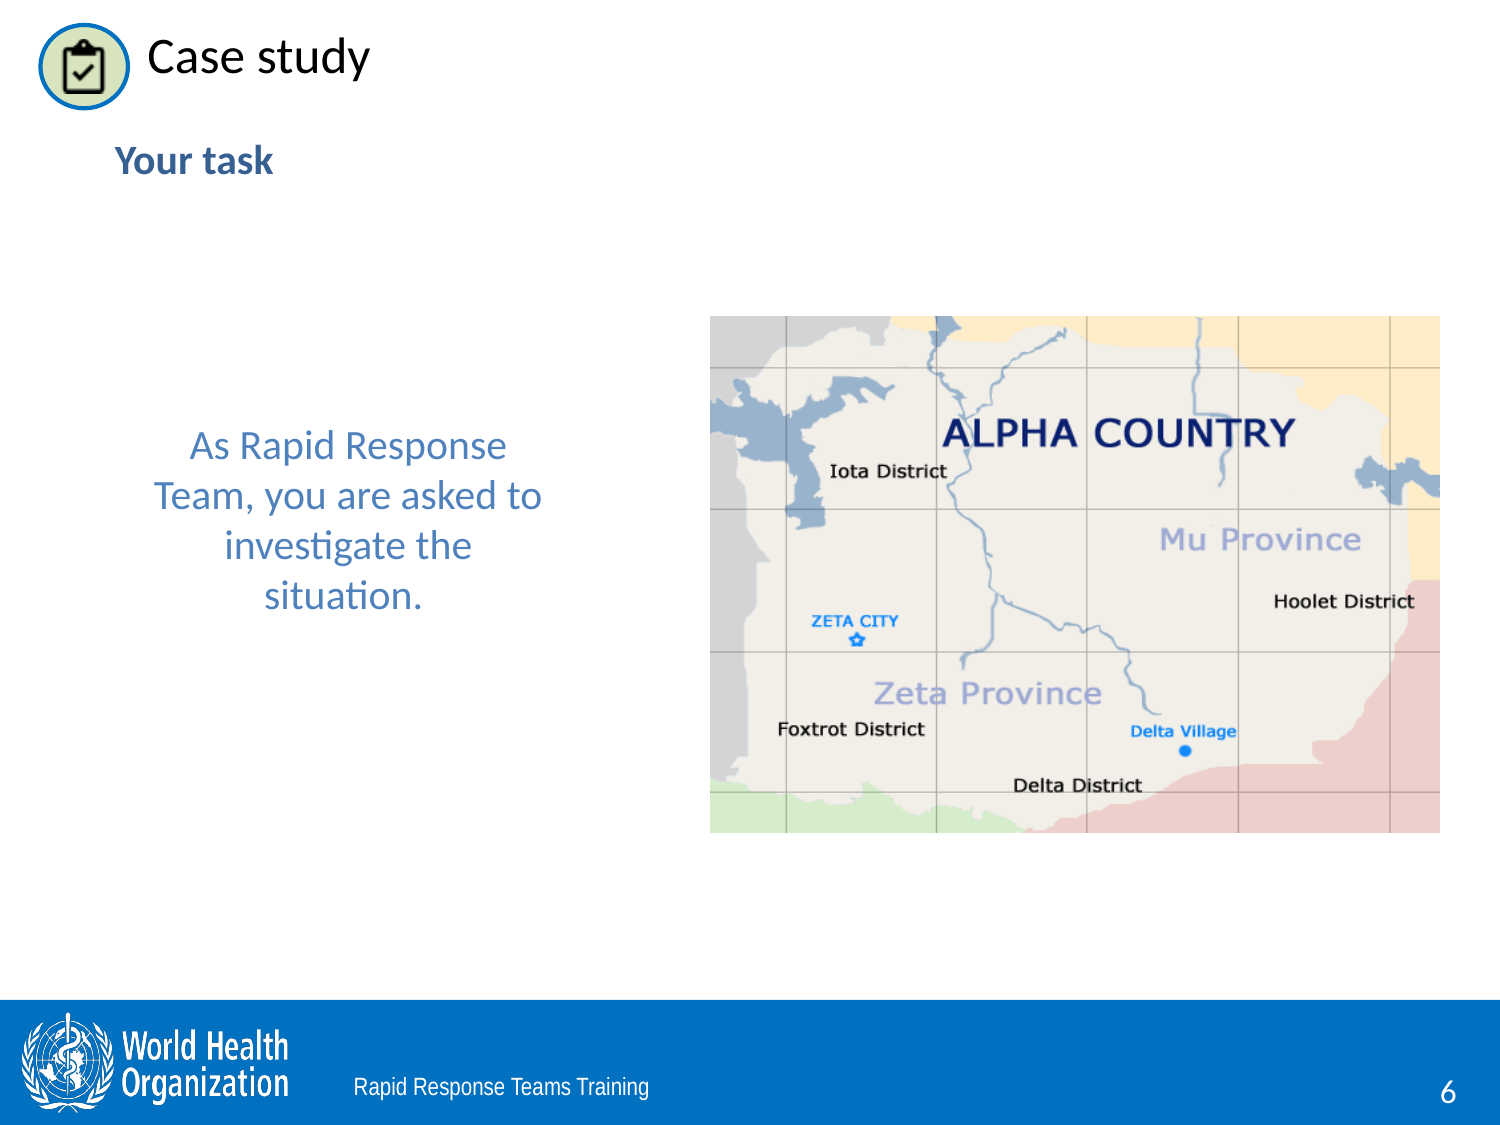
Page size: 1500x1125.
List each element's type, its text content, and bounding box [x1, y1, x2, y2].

picture [21, 1012, 288, 1113]
text_box [46, 92, 122, 111]
picture [57, 39, 112, 94]
title Case study [16, 14, 1367, 92]
picture [710, 315, 1440, 833]
text_box As Rapid Response Team, you are asked to investigate the situation. [135, 360, 561, 626]
subtitle Your task [99, 125, 1150, 200]
